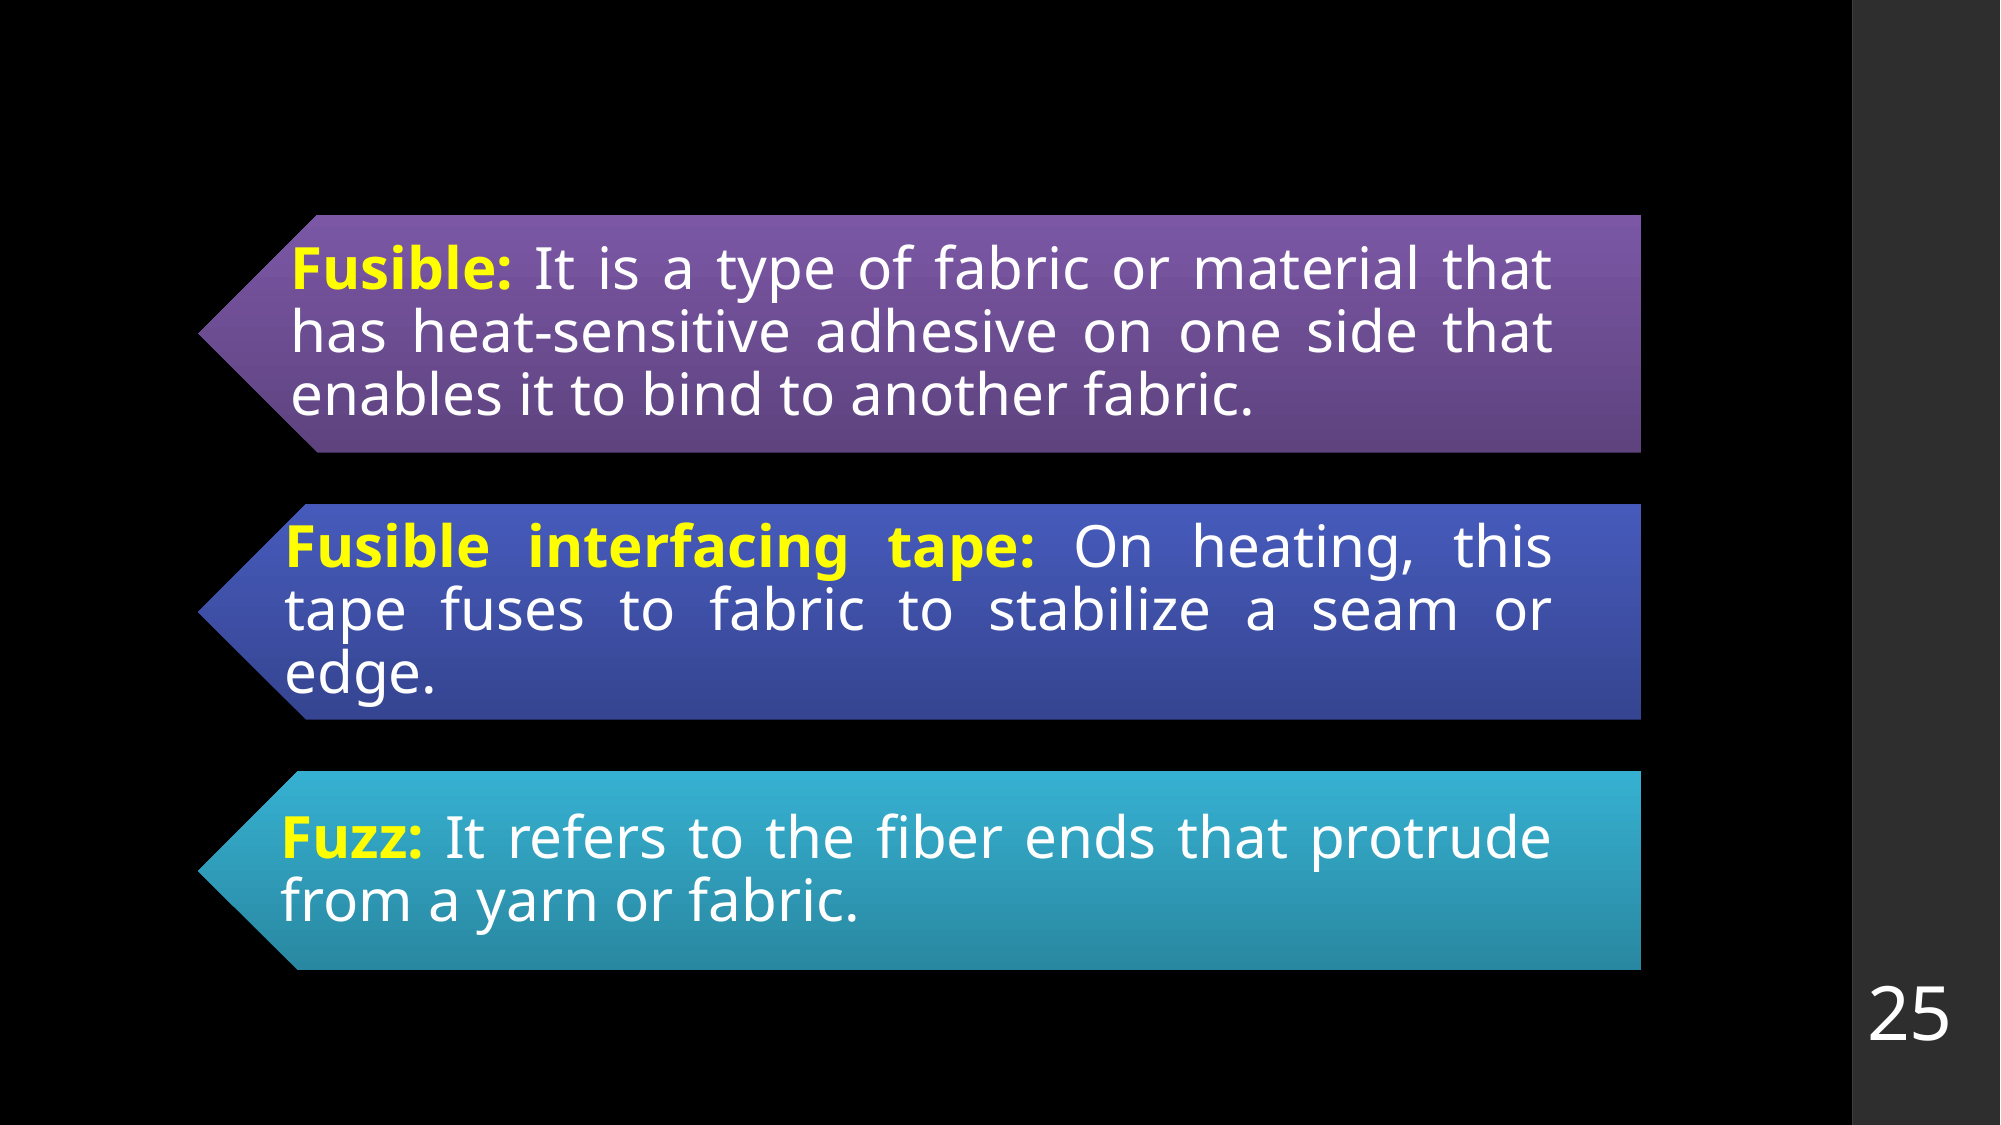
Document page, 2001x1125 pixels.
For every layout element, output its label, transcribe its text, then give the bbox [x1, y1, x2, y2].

slide_number 25 [1862, 982, 1955, 1057]
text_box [0, 214, 1955, 971]
